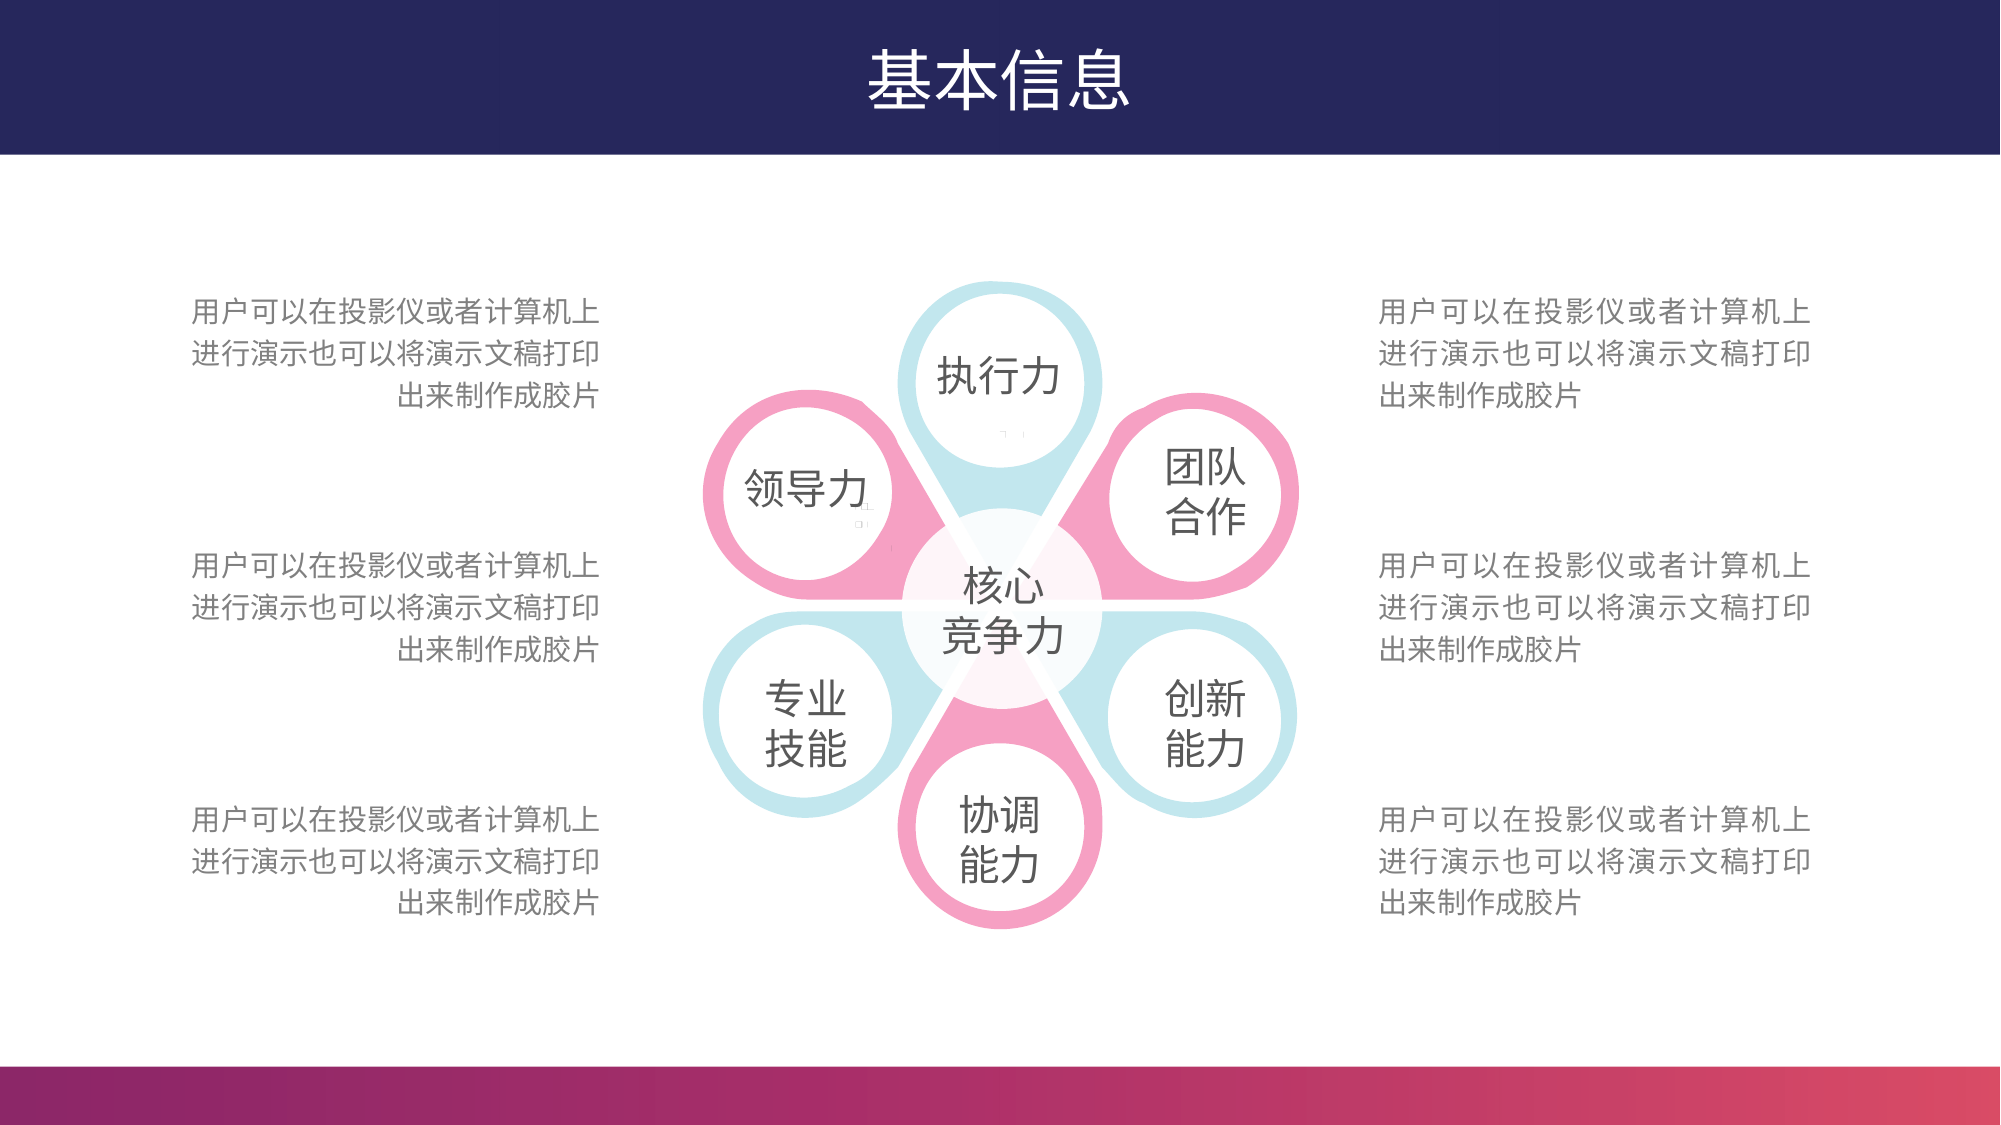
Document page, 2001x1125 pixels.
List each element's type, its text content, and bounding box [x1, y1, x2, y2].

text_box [687, 275, 1313, 930]
text_box 用户可以在投影仪或者计算机上进行演示也可以将演示文稿打印出来制作成胶片 [1363, 786, 1827, 928]
text_box 用户可以在投影仪或者计算机上进行演示也可以将演示文稿打印出来制作成胶片 [1363, 278, 1827, 420]
text_box 用户可以在投影仪或者计算机上进行演示也可以将演示文稿打印出来制作成胶片 [153, 532, 617, 674]
text_box 用户可以在投影仪或者计算机上进行演示也可以将演示文稿打印出来制作成胶片 [1363, 532, 1827, 674]
text_box 基本信息 [407, 31, 1593, 126]
picture [0, 0, 2000, 154]
text_box 用户可以在投影仪或者计算机上进行演示也可以将演示文稿打印出来制作成胶片 [153, 278, 617, 420]
picture [0, 1067, 2000, 1125]
text_box 用户可以在投影仪或者计算机上进行演示也可以将演示文稿打印出来制作成胶片 [153, 786, 617, 928]
